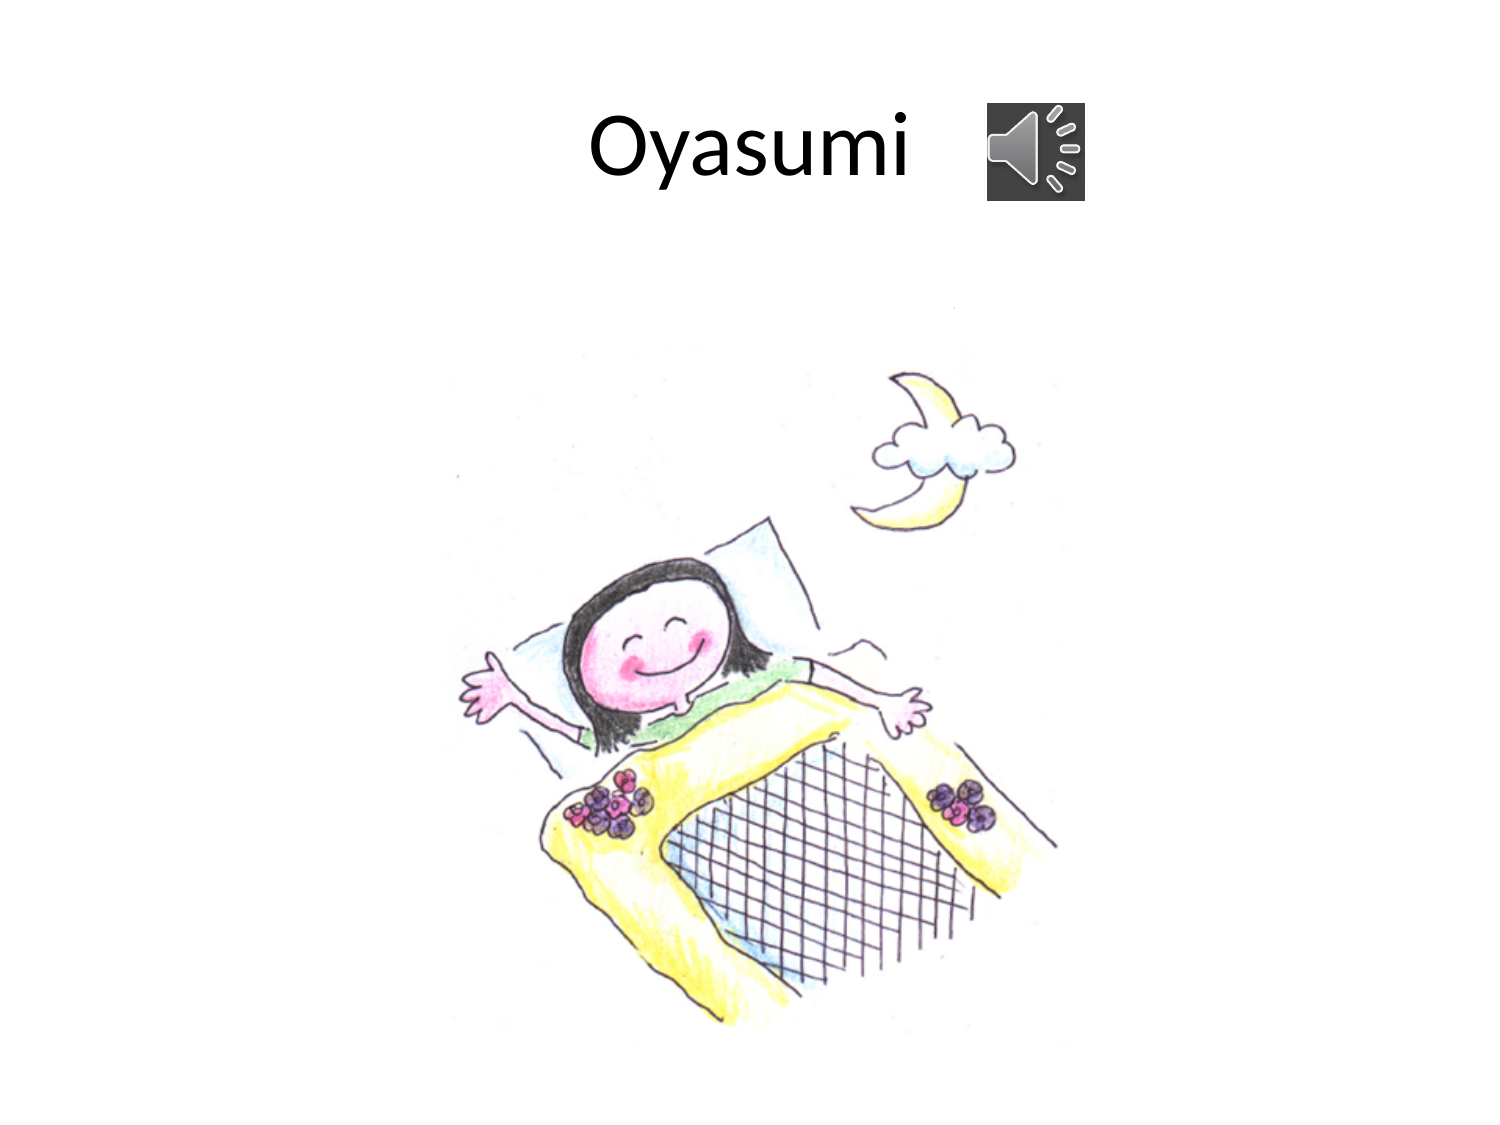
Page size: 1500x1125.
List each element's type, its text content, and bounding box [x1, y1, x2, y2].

title Oyasumi [75, 45, 1425, 233]
picture [260, 290, 1240, 1051]
picture [985, 101, 1087, 202]
